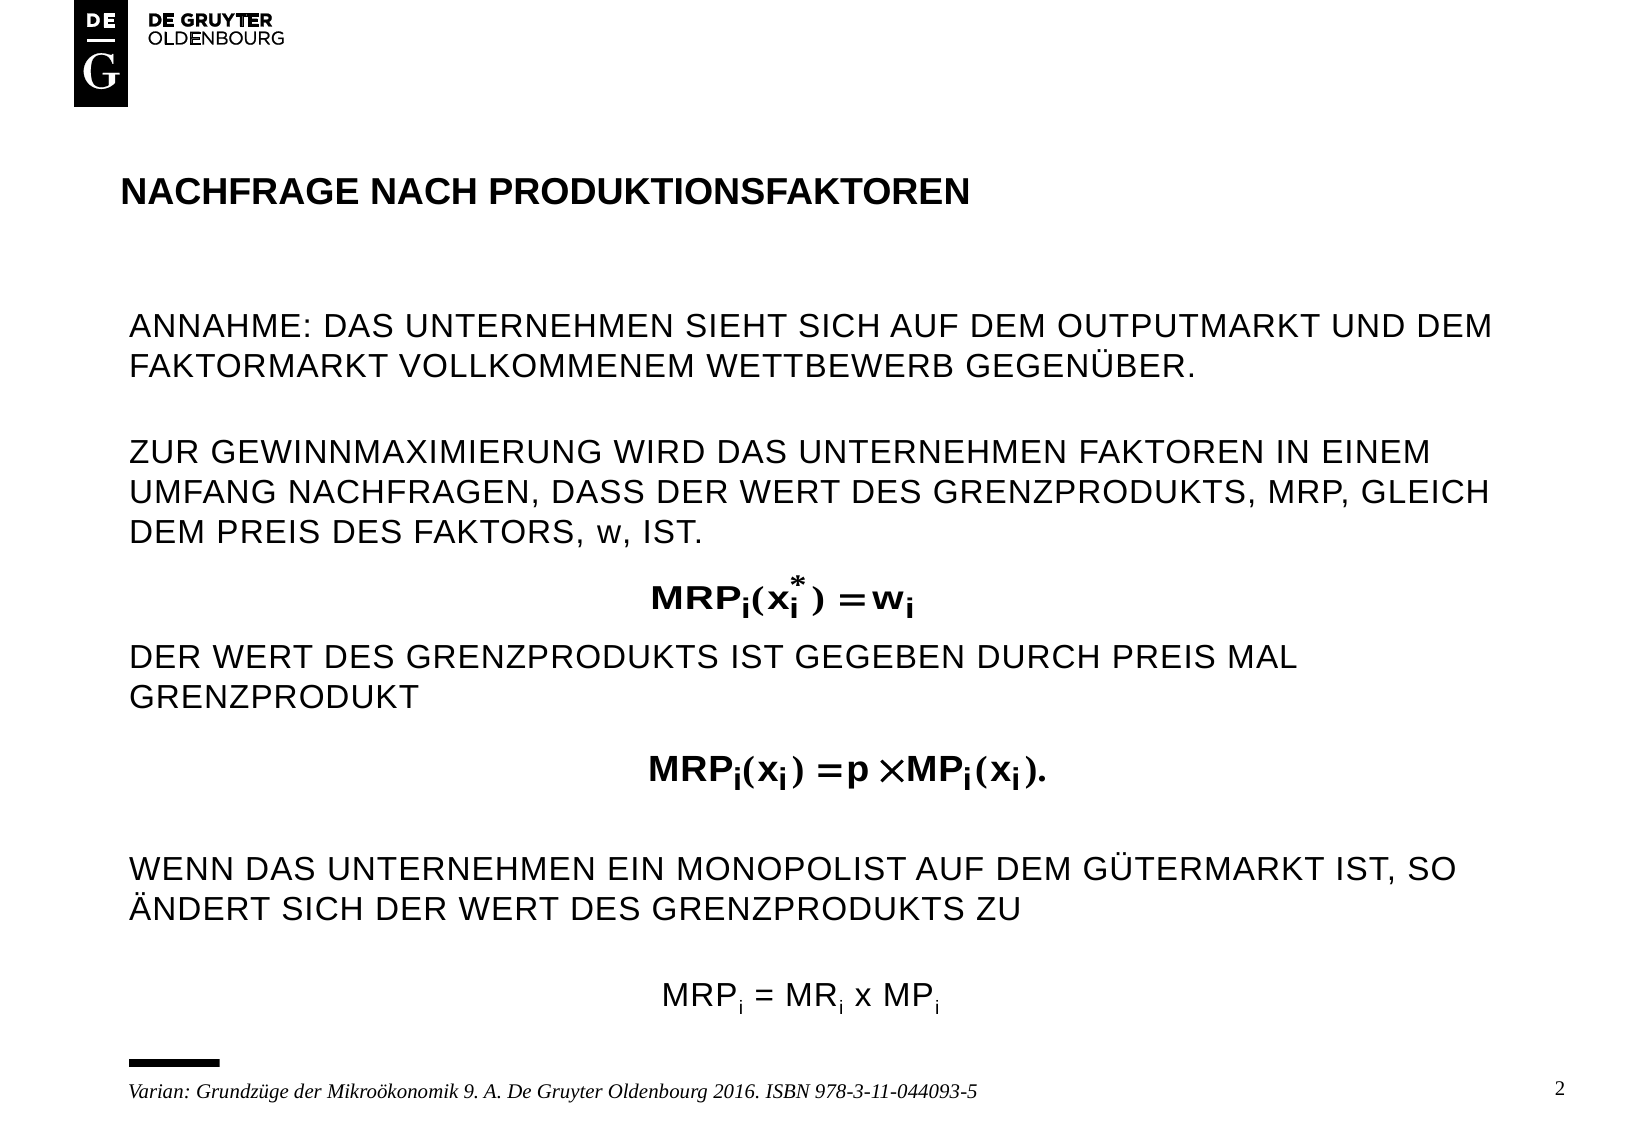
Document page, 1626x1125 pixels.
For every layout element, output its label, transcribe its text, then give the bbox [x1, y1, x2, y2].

title Nachfrage nach produktionsfaktoren [120, 167, 1547, 233]
slide_number 2 [1554, 1074, 1614, 1104]
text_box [649, 569, 916, 620]
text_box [647, 749, 1049, 801]
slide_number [128, 1077, 1539, 1108]
list Annahme: das unternehmen sieht sich auf dem outputmarkt und dem faktormarkt vollkommenem wettbewerb gegenüber. Zur gewinnmaximierung wird das unternehmen faktoren in einem umfang nachfragen, dass der wert des grenzprodukts, mrp, gleich dem preis des faktors, w, ist. Der wert des grenzprodukts ist gegeben durch preis mal grenzprodukt Wenn das unternehmen ein monopolist auf dem gütermarkt ist, so ändert sich der wert des grenzprodukts zu mrpi = mri x mpi [129, 304, 1556, 1033]
